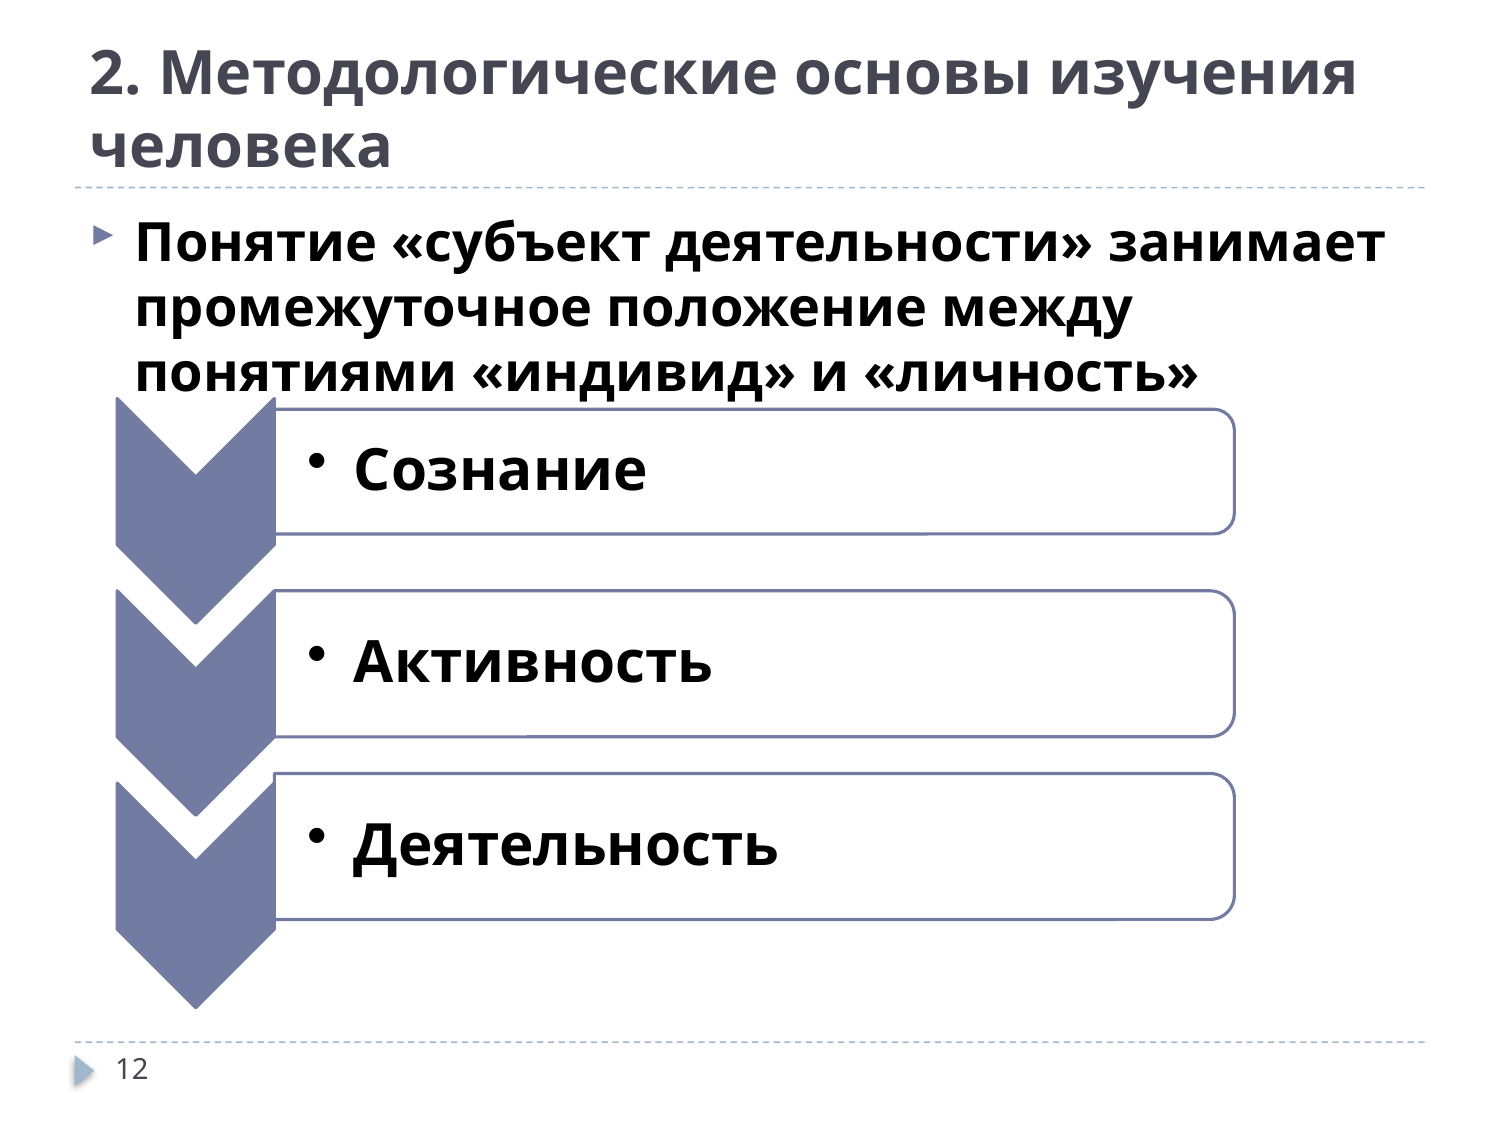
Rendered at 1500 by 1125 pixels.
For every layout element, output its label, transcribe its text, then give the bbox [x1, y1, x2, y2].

title 2. Методологические основы изучения человека [75, 24, 1425, 188]
slide_number 12 [100, 1042, 426, 1103]
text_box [116, 398, 1235, 1009]
list Понятие «субъект деятельности» занимает промежуточное положение между понятиями «индивид» и «личность» [75, 200, 1425, 1010]
